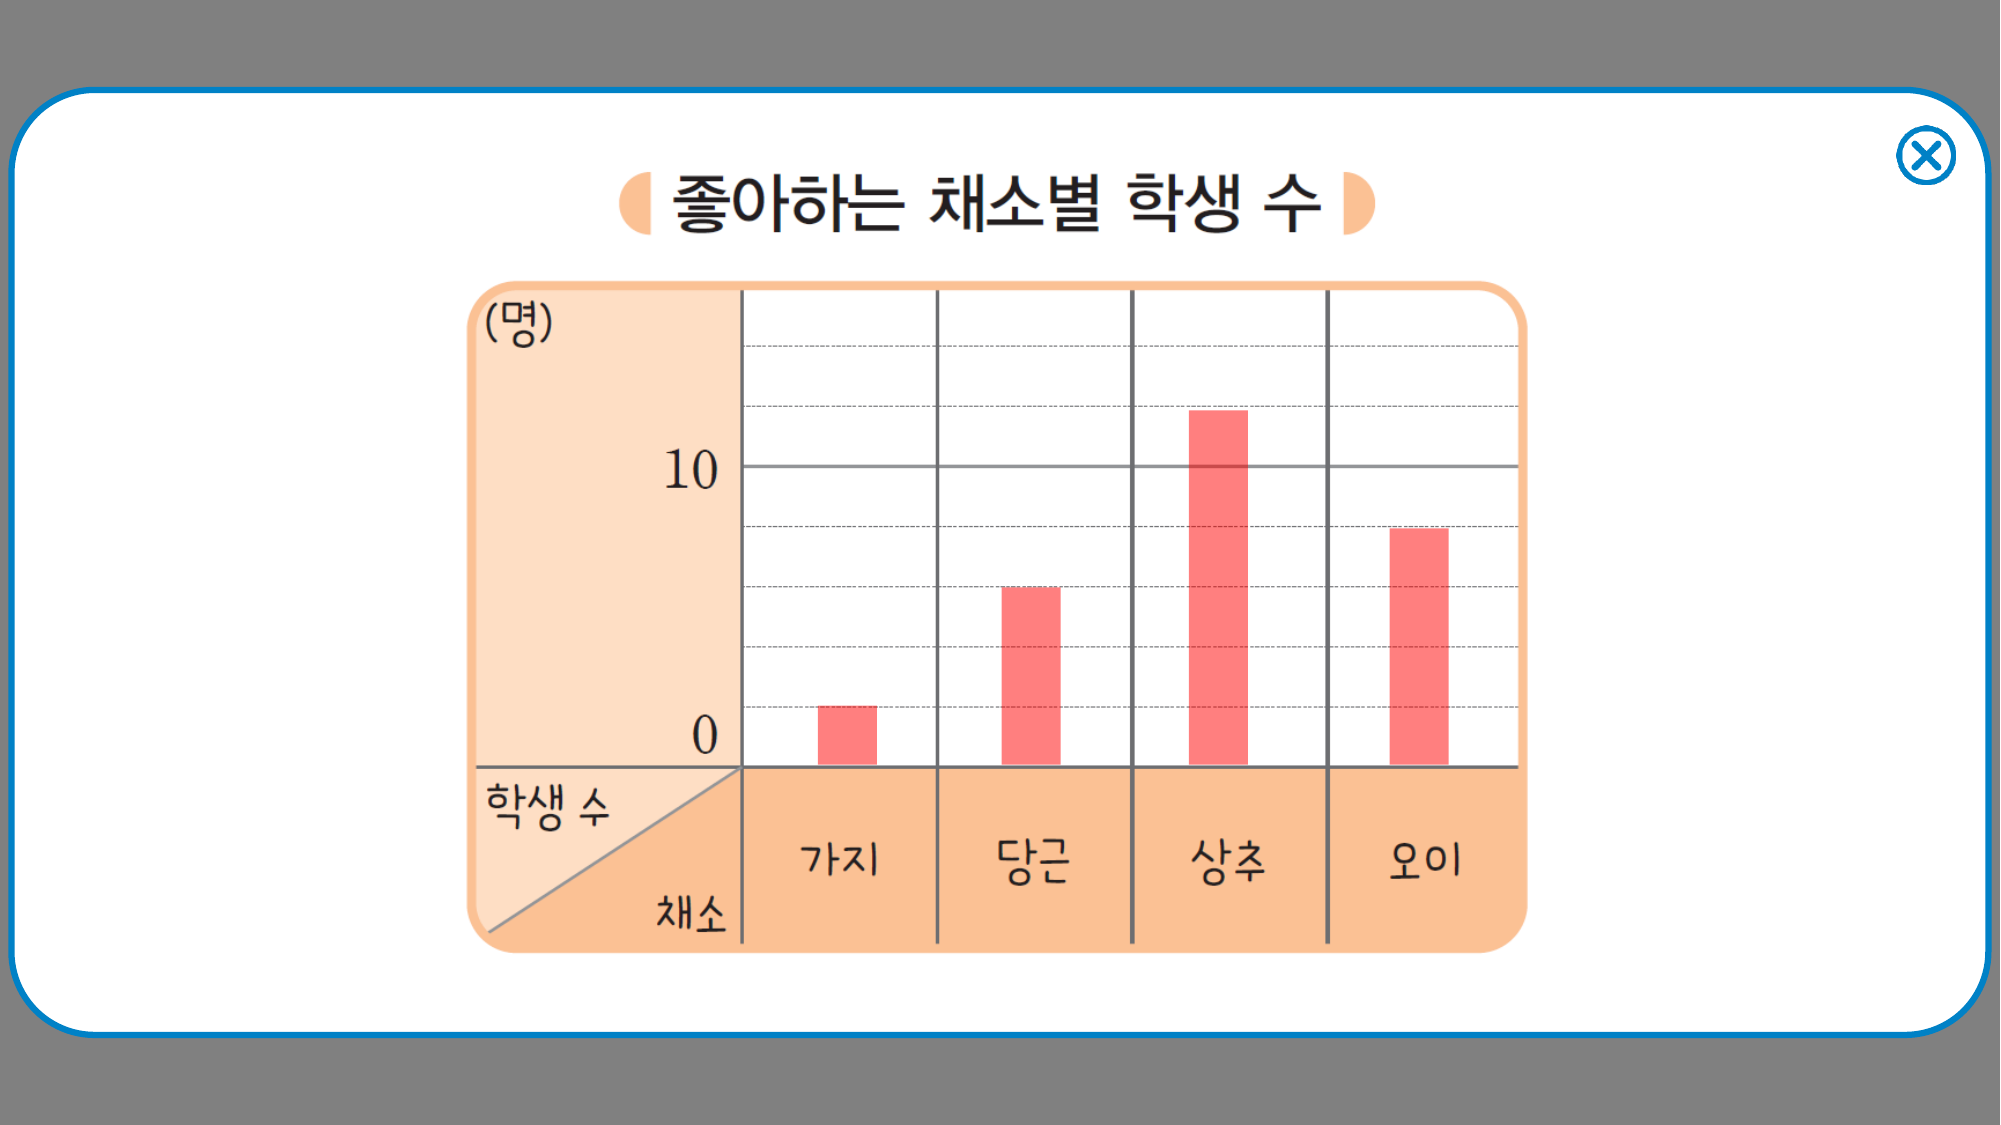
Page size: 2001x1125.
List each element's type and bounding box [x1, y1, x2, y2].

text_box [9, 87, 1991, 1038]
picture [456, 164, 1544, 961]
picture [1896, 125, 1956, 185]
